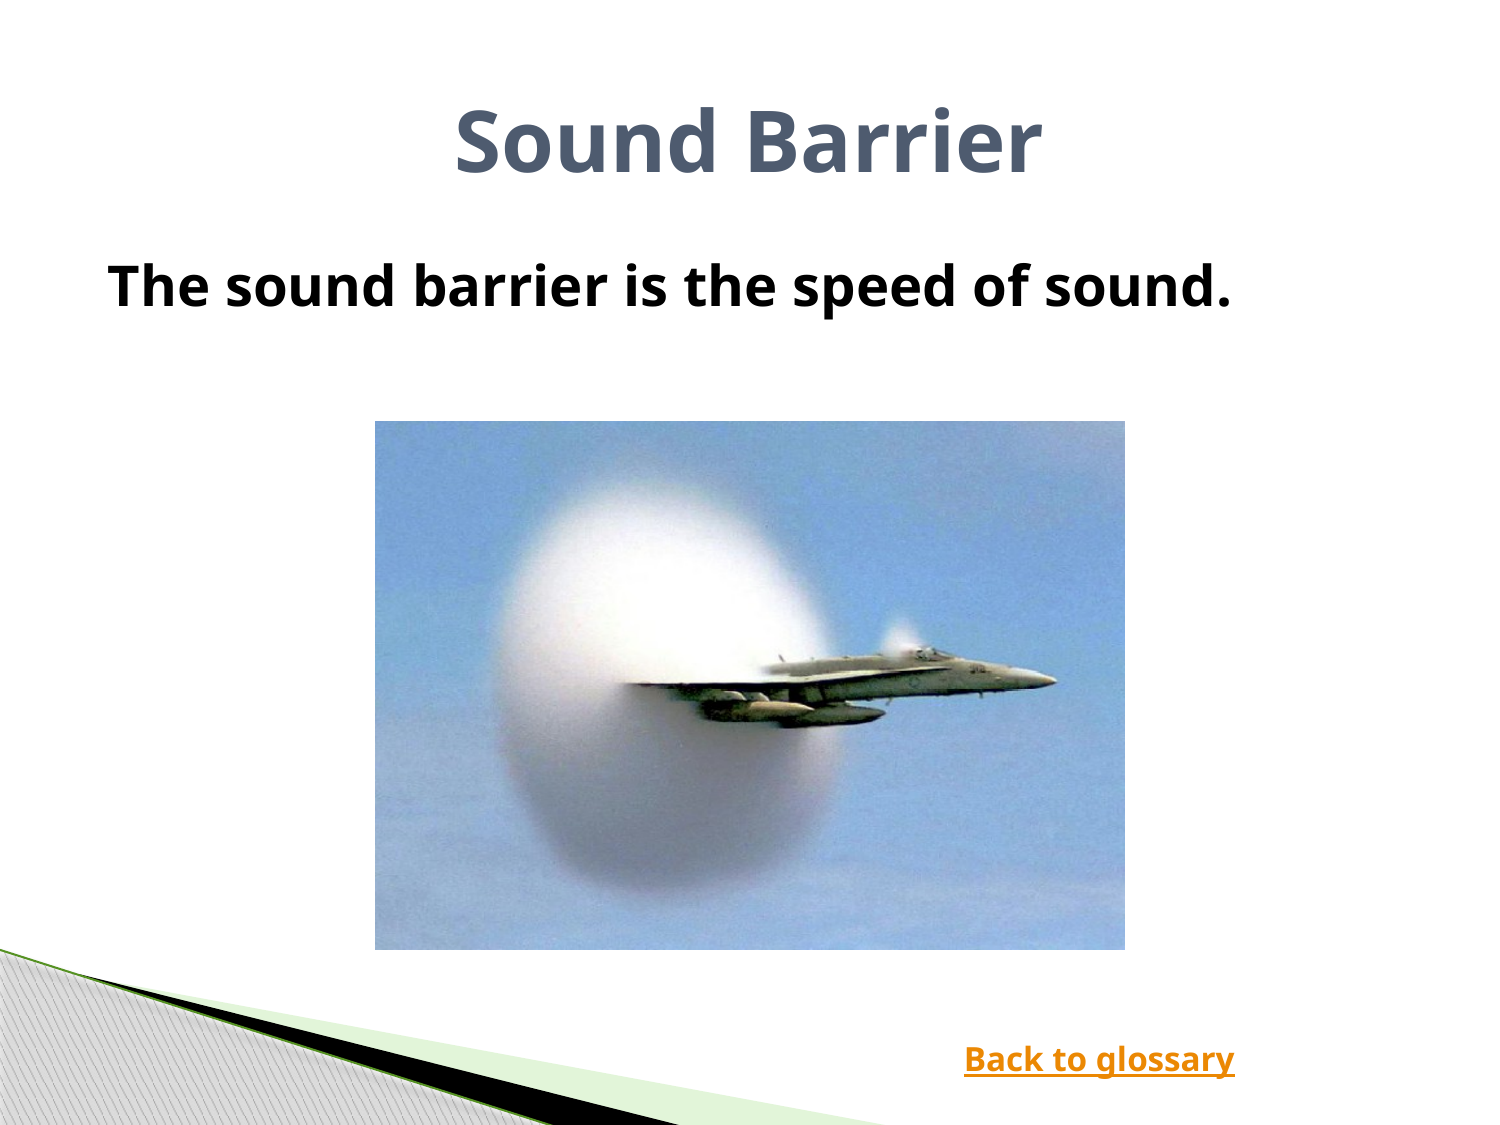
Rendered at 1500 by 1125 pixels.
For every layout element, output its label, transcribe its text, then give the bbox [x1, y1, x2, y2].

list The sound barrier is the speed of sound. [75, 243, 1425, 986]
text_box Back to glossary [949, 1031, 1289, 1092]
picture [374, 421, 1126, 950]
title Sound Barrier [75, 45, 1425, 233]
